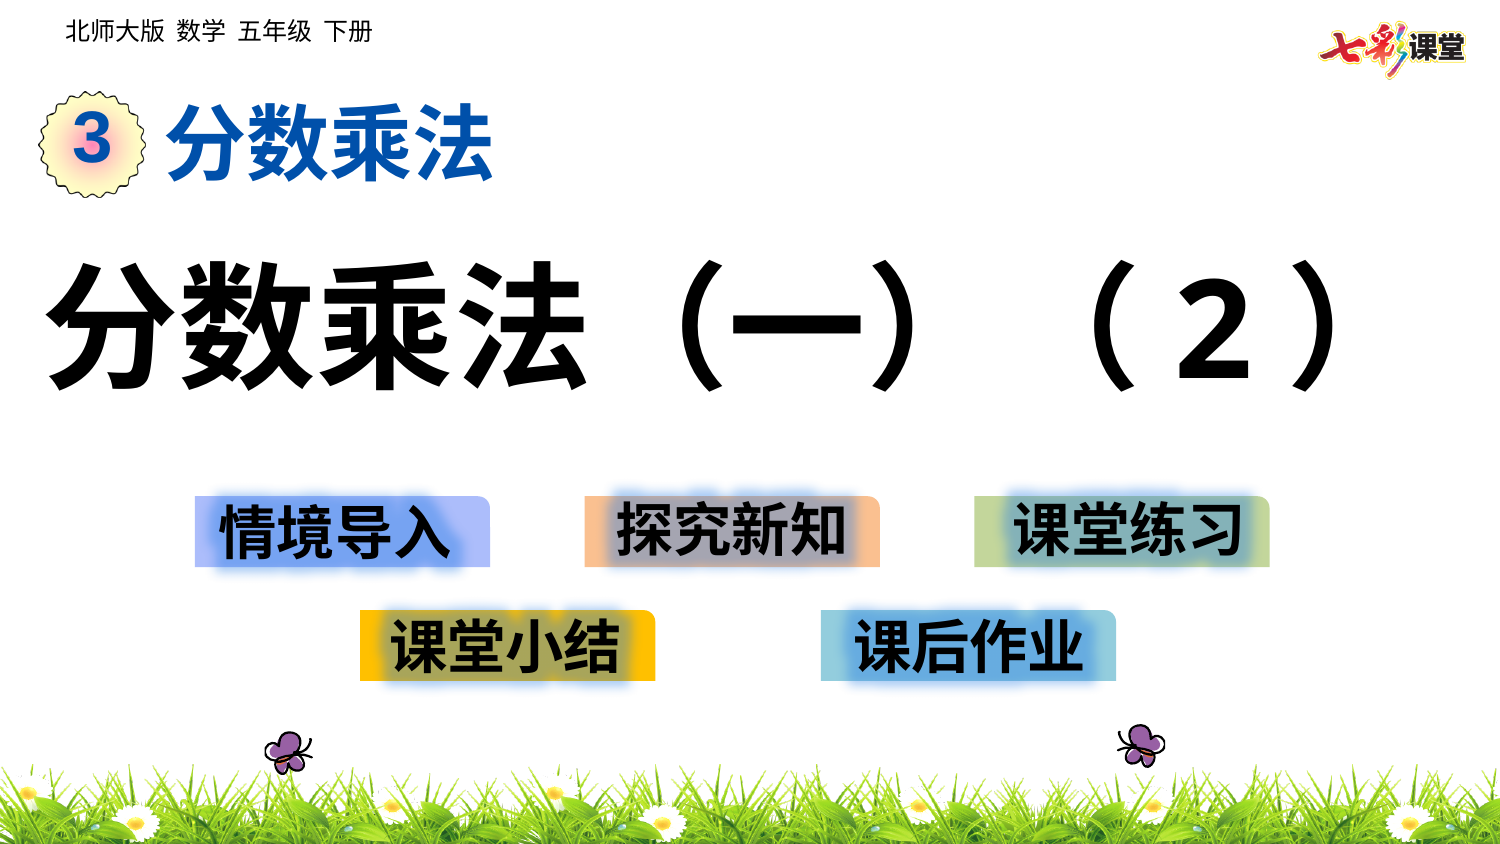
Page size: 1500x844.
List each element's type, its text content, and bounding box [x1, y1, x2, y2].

picture [1316, 20, 1468, 80]
text_box 探究新知 [596, 481, 868, 575]
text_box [0, 0, 573, 70]
text_box 情境导入 [199, 484, 472, 579]
text_box 课后作业 [833, 598, 1106, 693]
text_box 分数乘法 [151, 85, 508, 197]
picture [0, 723, 1500, 844]
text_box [37, 81, 146, 198]
text_box 课堂练习 [993, 481, 1266, 575]
text_box 分数乘法（一）（2） [30, 235, 1436, 412]
text_box 课堂小结 [370, 598, 642, 693]
